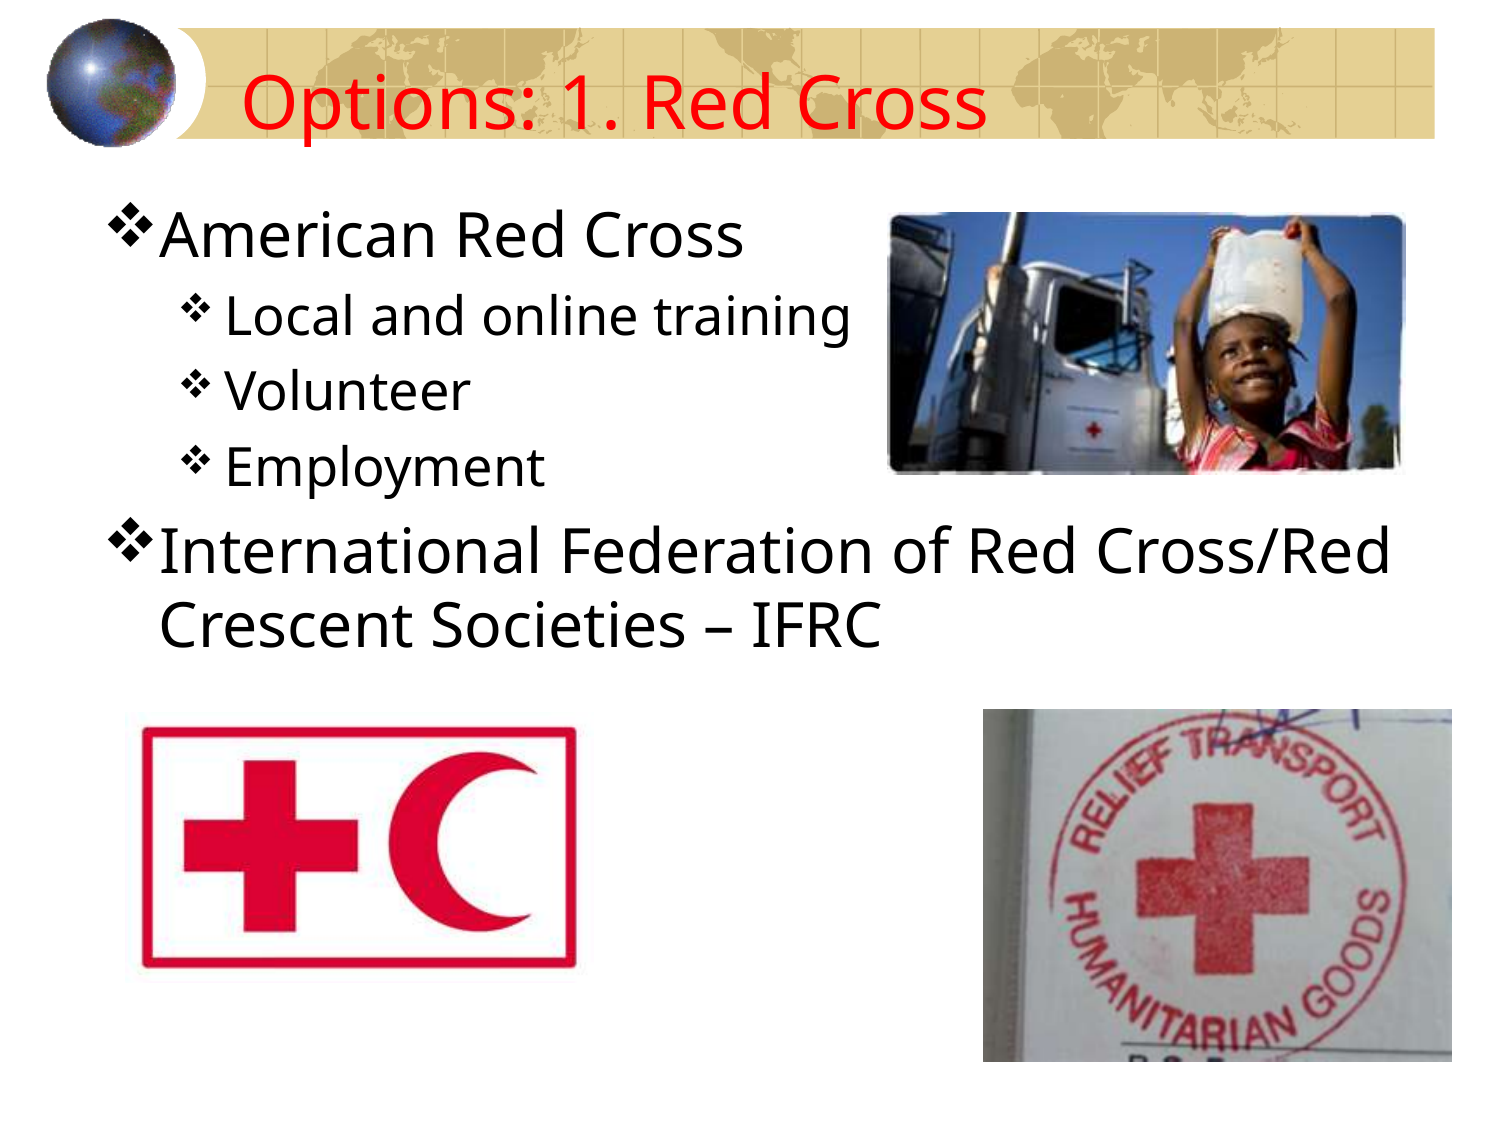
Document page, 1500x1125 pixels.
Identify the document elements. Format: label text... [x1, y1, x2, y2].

picture [887, 212, 1406, 476]
title Options: 1. Red Cross [224, 37, 1363, 163]
picture [124, 712, 594, 984]
picture [983, 709, 1452, 1062]
list American Red Cross Local and online training Volunteer Employment International Federation of Red Cross/Red Crescent Societies – IFRC [87, 187, 1476, 1026]
picture [42, 14, 190, 151]
